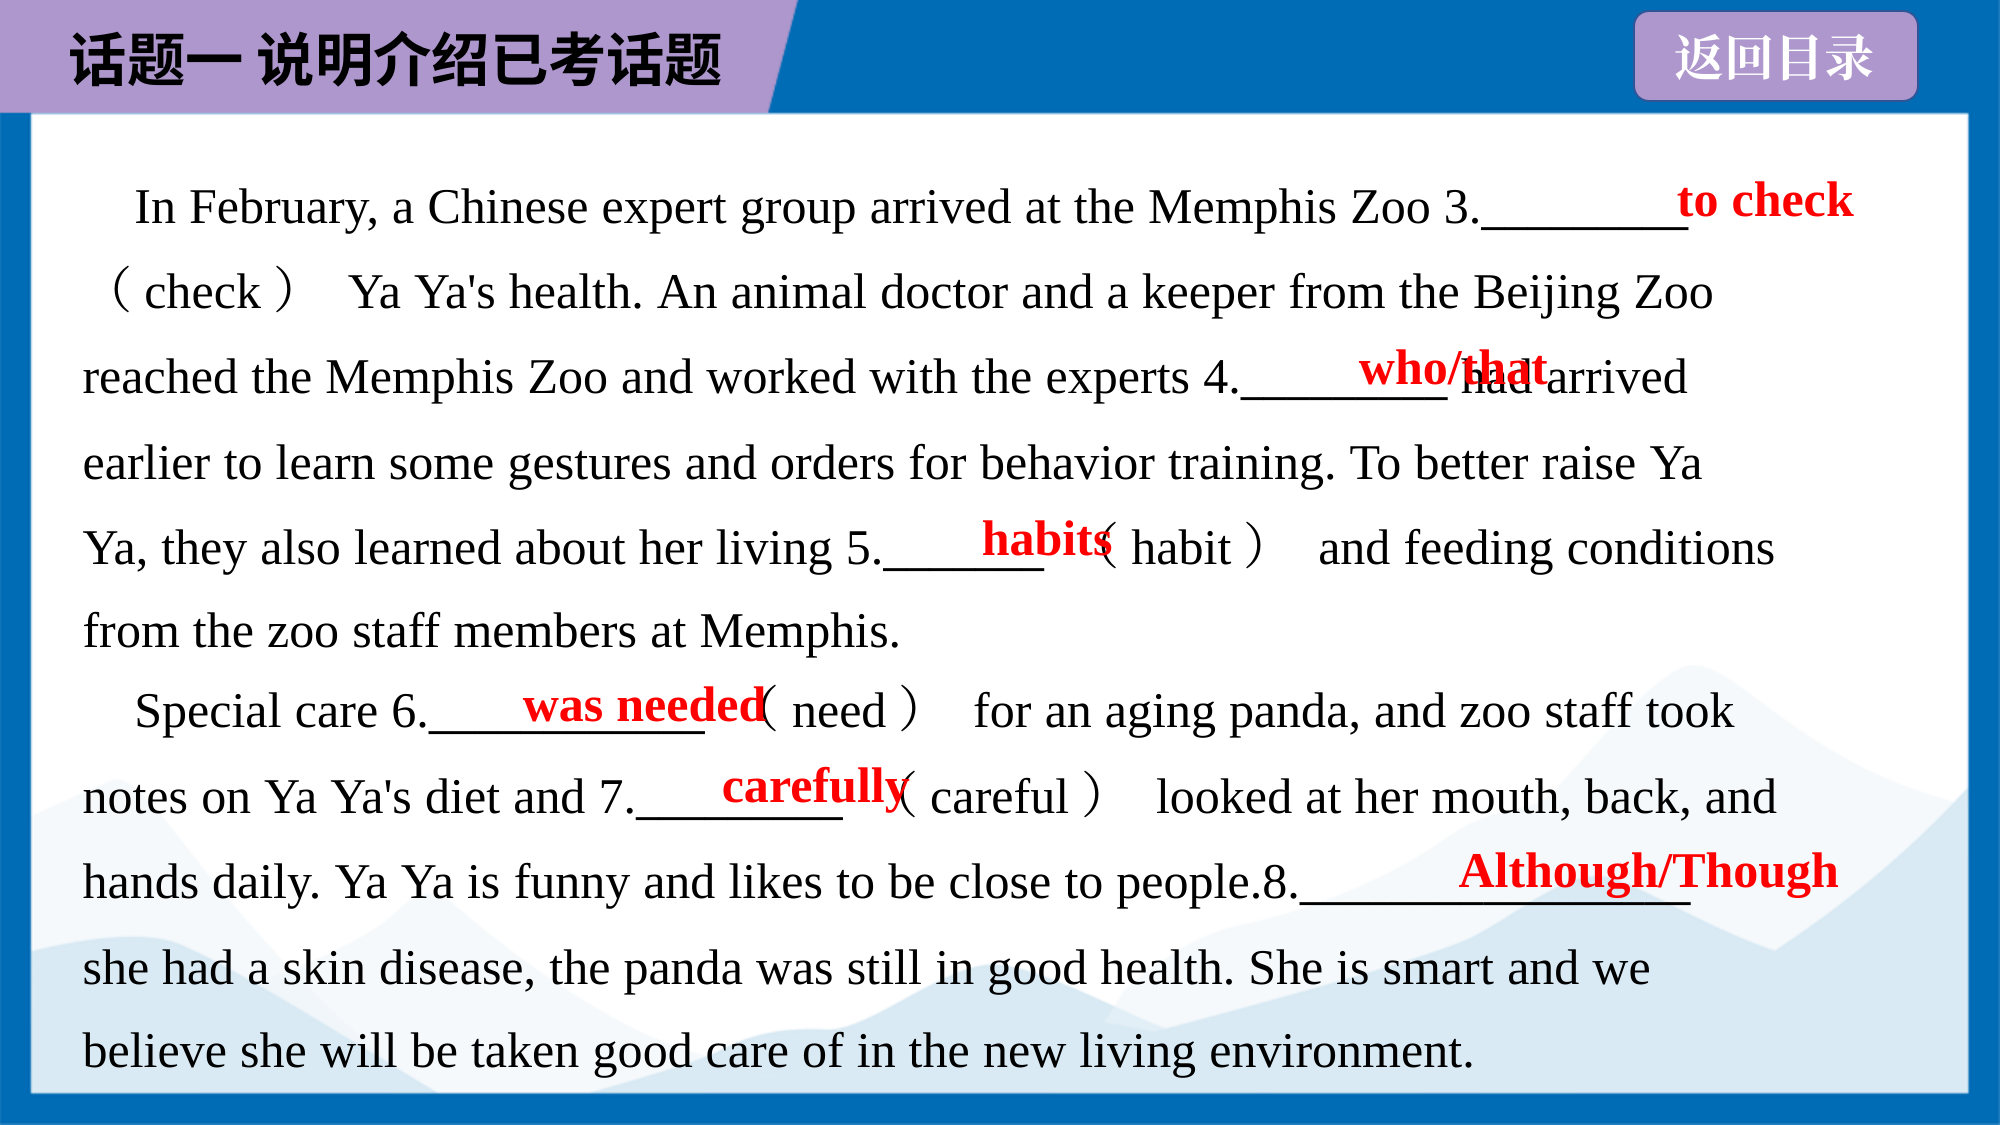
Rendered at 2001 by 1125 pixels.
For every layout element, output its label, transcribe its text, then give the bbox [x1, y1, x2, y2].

text_box habits [963, 484, 1131, 559]
picture [0, 0, 2000, 1125]
text_box In February, a Chinese expert group arrived at the Memphis Zoo 3._________ （check） Ya Ya's health. An animal doctor and a keeper from the Beijing Zoo reached the Memphis Zoo and worked with the experts 4._________ had arrived earlier to learn some gestures and orders for behavior training. To better raise Ya Ya, they also learned about her living 5._______ （habit） and feeding conditions from the zoo staff members at Memphis. [82, 147, 1917, 650]
text_box carefully [704, 730, 928, 805]
text_box to check [1652, 142, 1878, 218]
text_box who/that [1340, 313, 1567, 388]
text_box was needed [498, 647, 791, 723]
text_box Special care 6.____________ （need） for an aging panda, and zoo staff took notes on Ya Ya's diet and 7._________ （careful） looked at her mouth, back, and hands daily. Ya Ya is funny and likes to be close to people.8._________________ she had a skin disease, the panda was still in good health. She is smart and we believe she will be taken good care of in the new living environment. [82, 652, 1917, 1069]
text_box Although/Though [1440, 816, 1858, 891]
